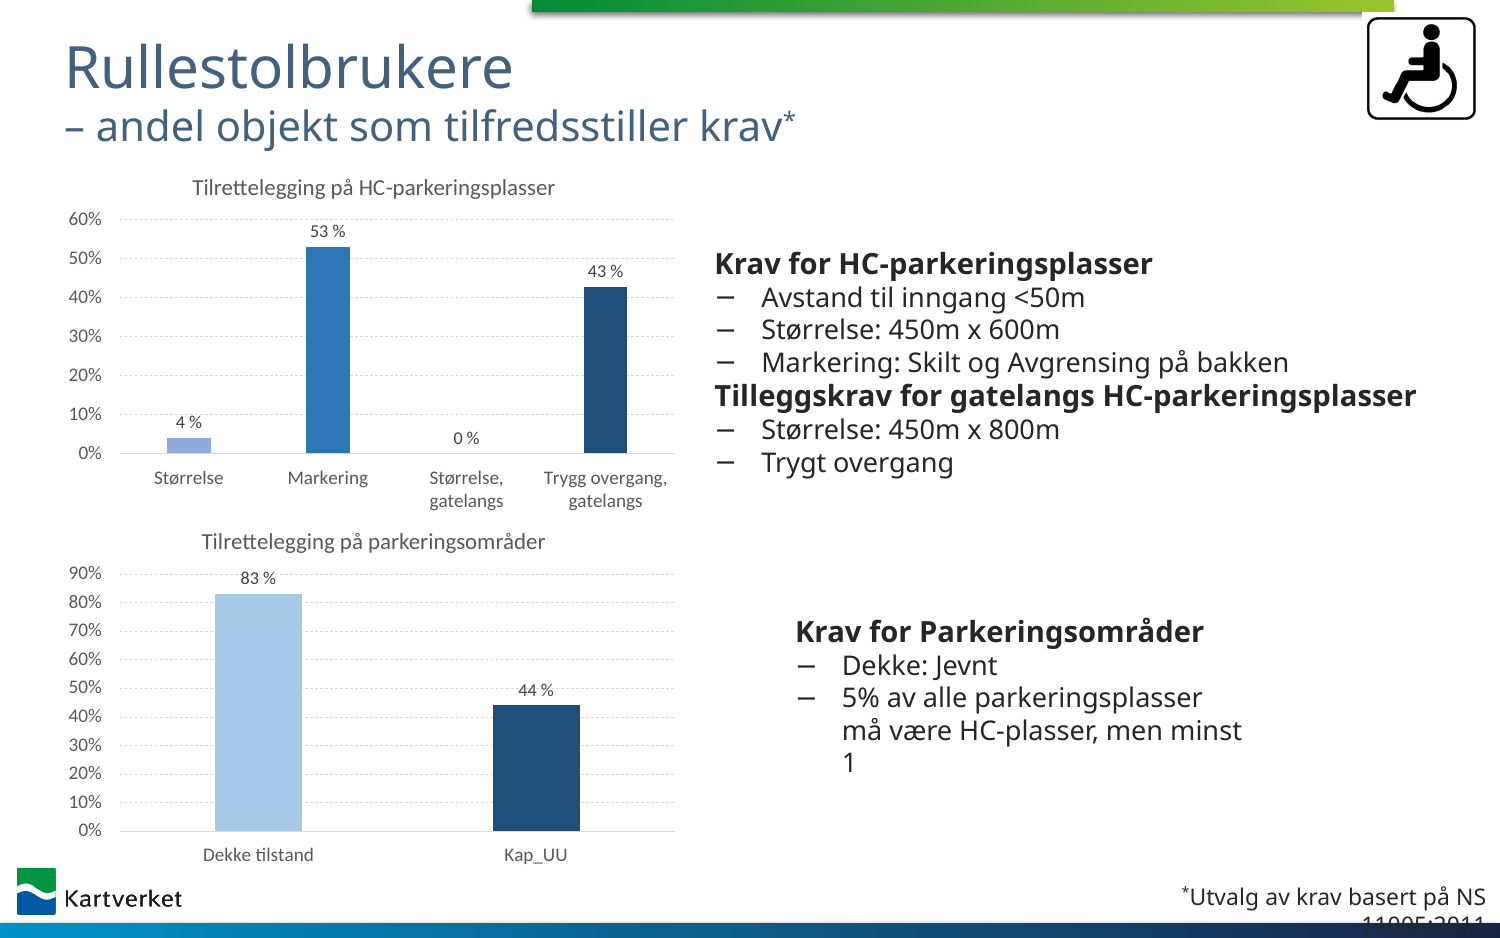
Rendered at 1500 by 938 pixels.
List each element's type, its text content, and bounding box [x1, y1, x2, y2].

picture [1362, 12, 1481, 126]
text_box Rullestolbrukere – andel objekt som tilfredsstiller krav* [49, 25, 1431, 158]
text_box Krav for Parkeringsområder Dekke: Jevnt 5% av alle parkeringsplasser må være HC-plasser, men minst 1 [780, 605, 1261, 786]
picture [62, 520, 686, 874]
picture [62, 166, 686, 519]
text_box *Utvalg av krav basert på NS 11005:2011 [1068, 873, 1500, 938]
text_box Krav for HC-parkeringsplasser Avstand til inngang <50m Størrelse: 450m x 600m Markering: Skilt og Avgrensing på bakken Tilleggskrav for gatelangs HC-parkeringsplasser Størrelse: 450m x 800m Trygt overgang [699, 237, 1433, 485]
